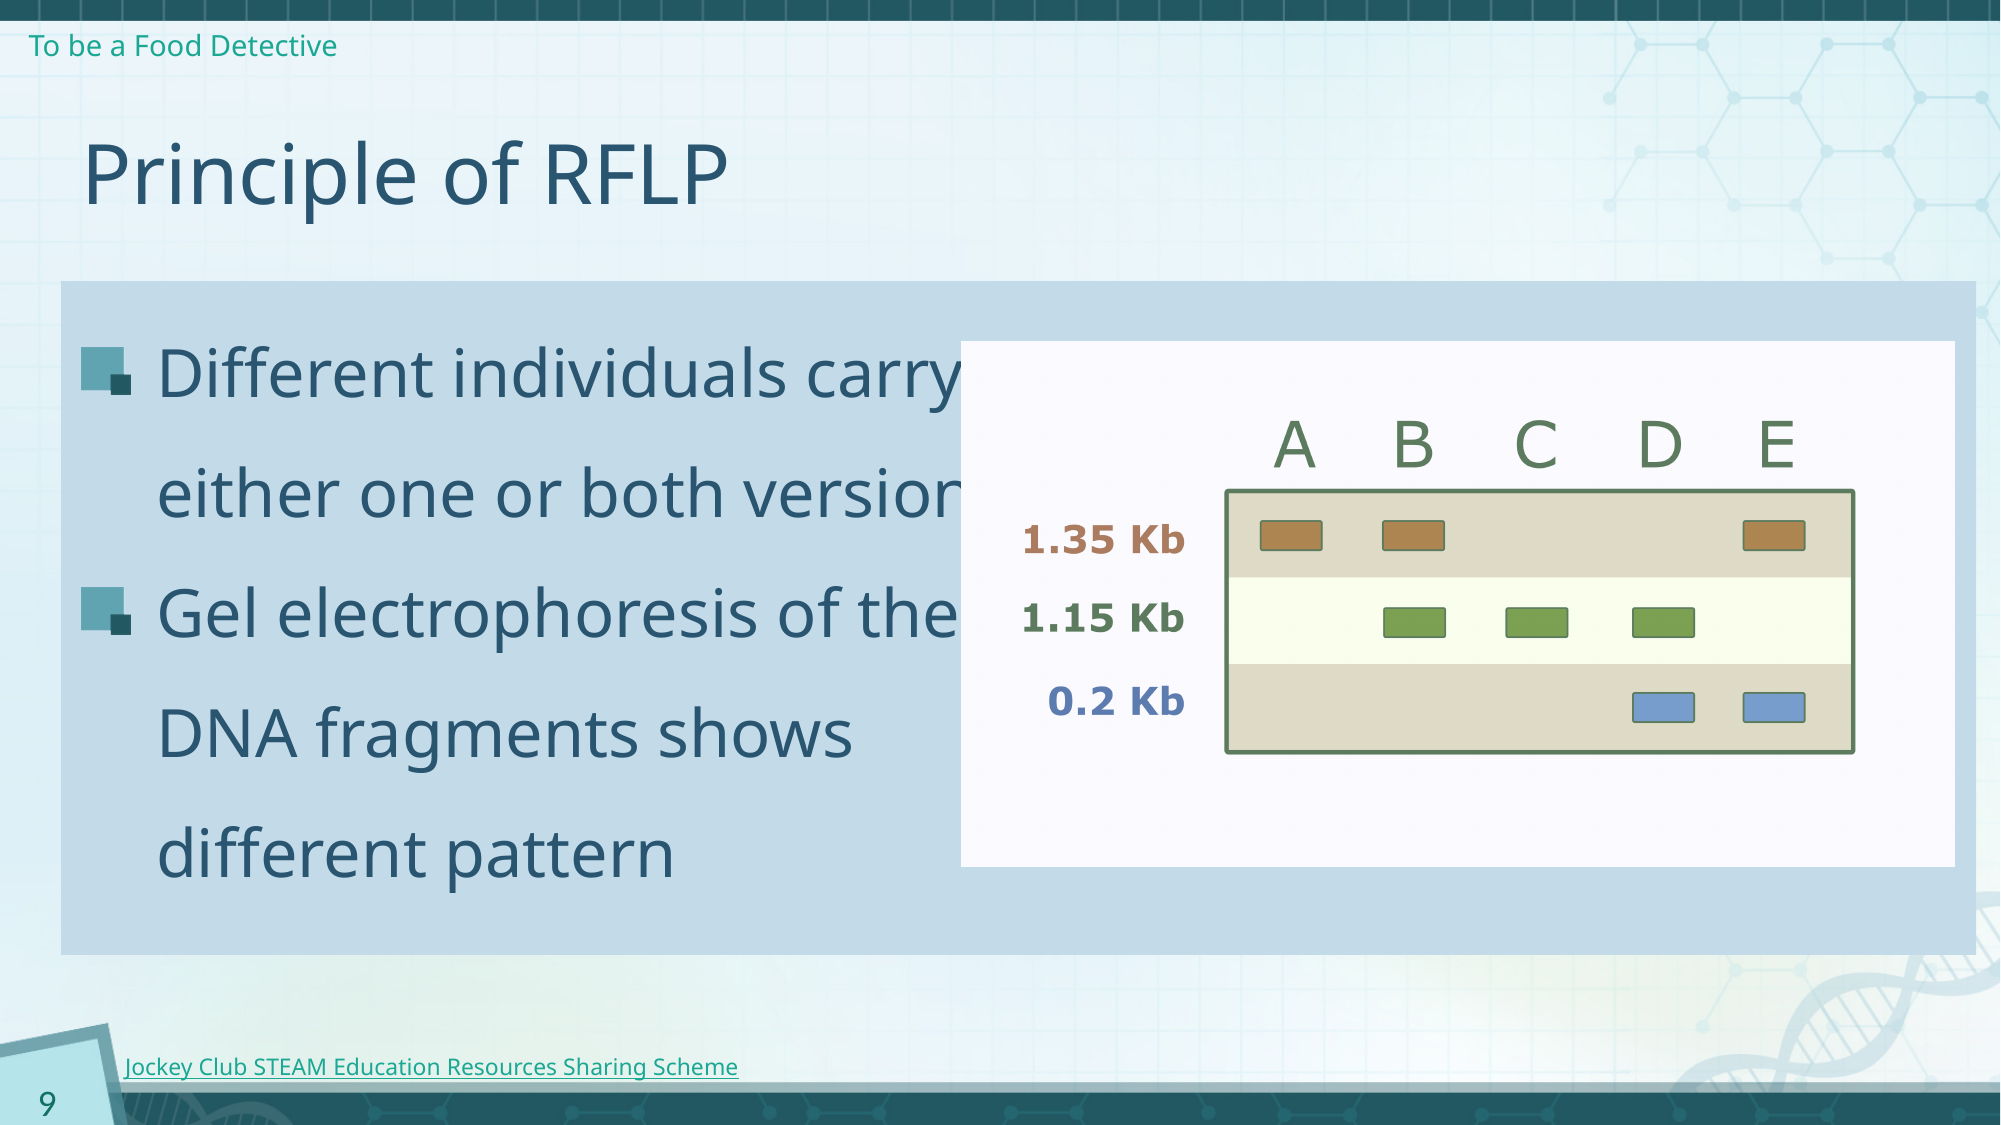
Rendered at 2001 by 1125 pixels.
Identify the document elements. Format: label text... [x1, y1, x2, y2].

list Different individuals carry either one or both version Gel electrophoresis of the DNA fragments shows different pattern [61, 281, 1977, 955]
picture [0, 0, 2001, 1125]
title Principle of RFLP [61, 63, 1571, 279]
slide_number 9 [0, 1071, 96, 1125]
